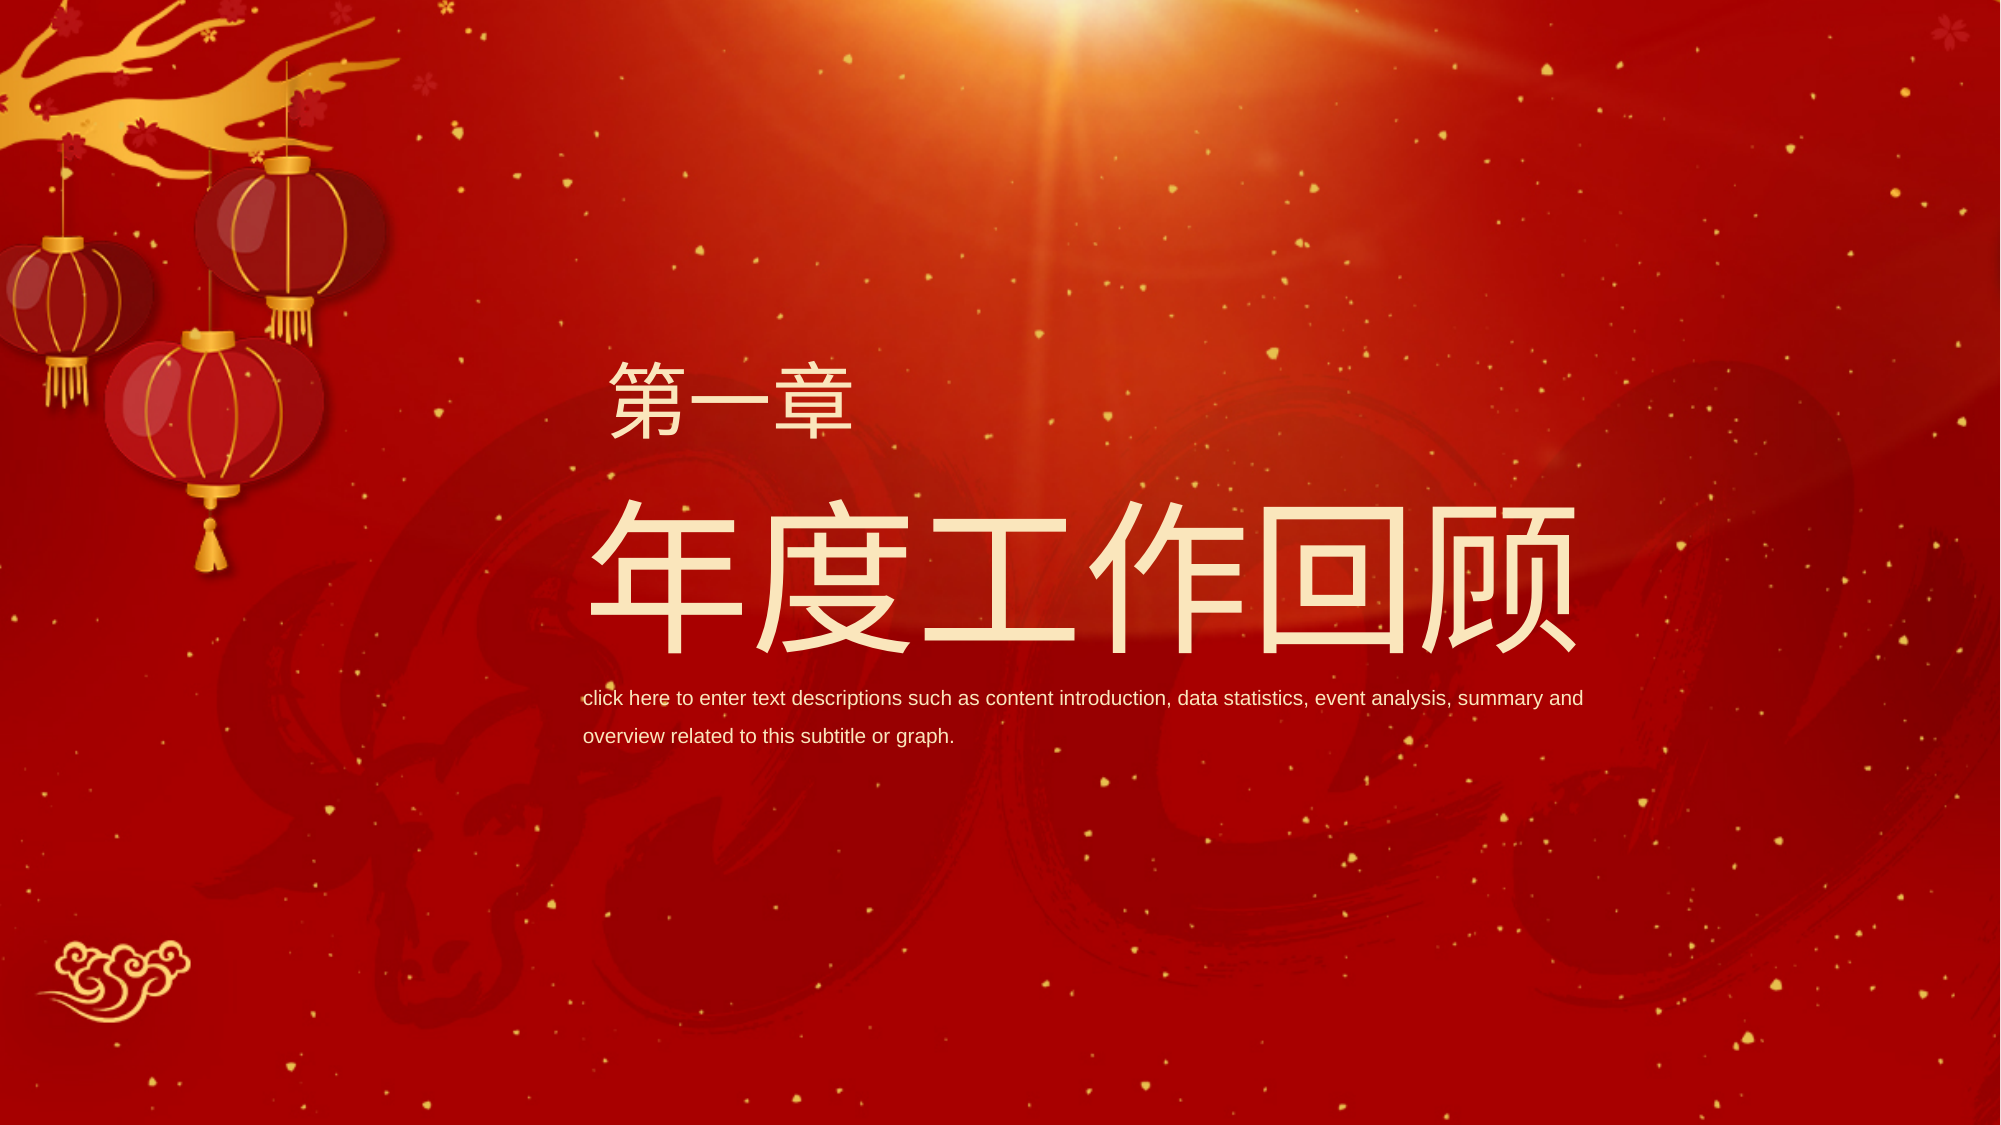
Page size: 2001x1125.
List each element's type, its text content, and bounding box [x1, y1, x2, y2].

text_box 年度工作回顾 [568, 466, 1600, 665]
text_box 第一章 [590, 342, 871, 457]
text_box click here to enter text descriptions such as content introduction, data statistics, event analysis, summary and overview related to this subtitle or graph. [568, 665, 1609, 755]
picture [0, 0, 2001, 1125]
